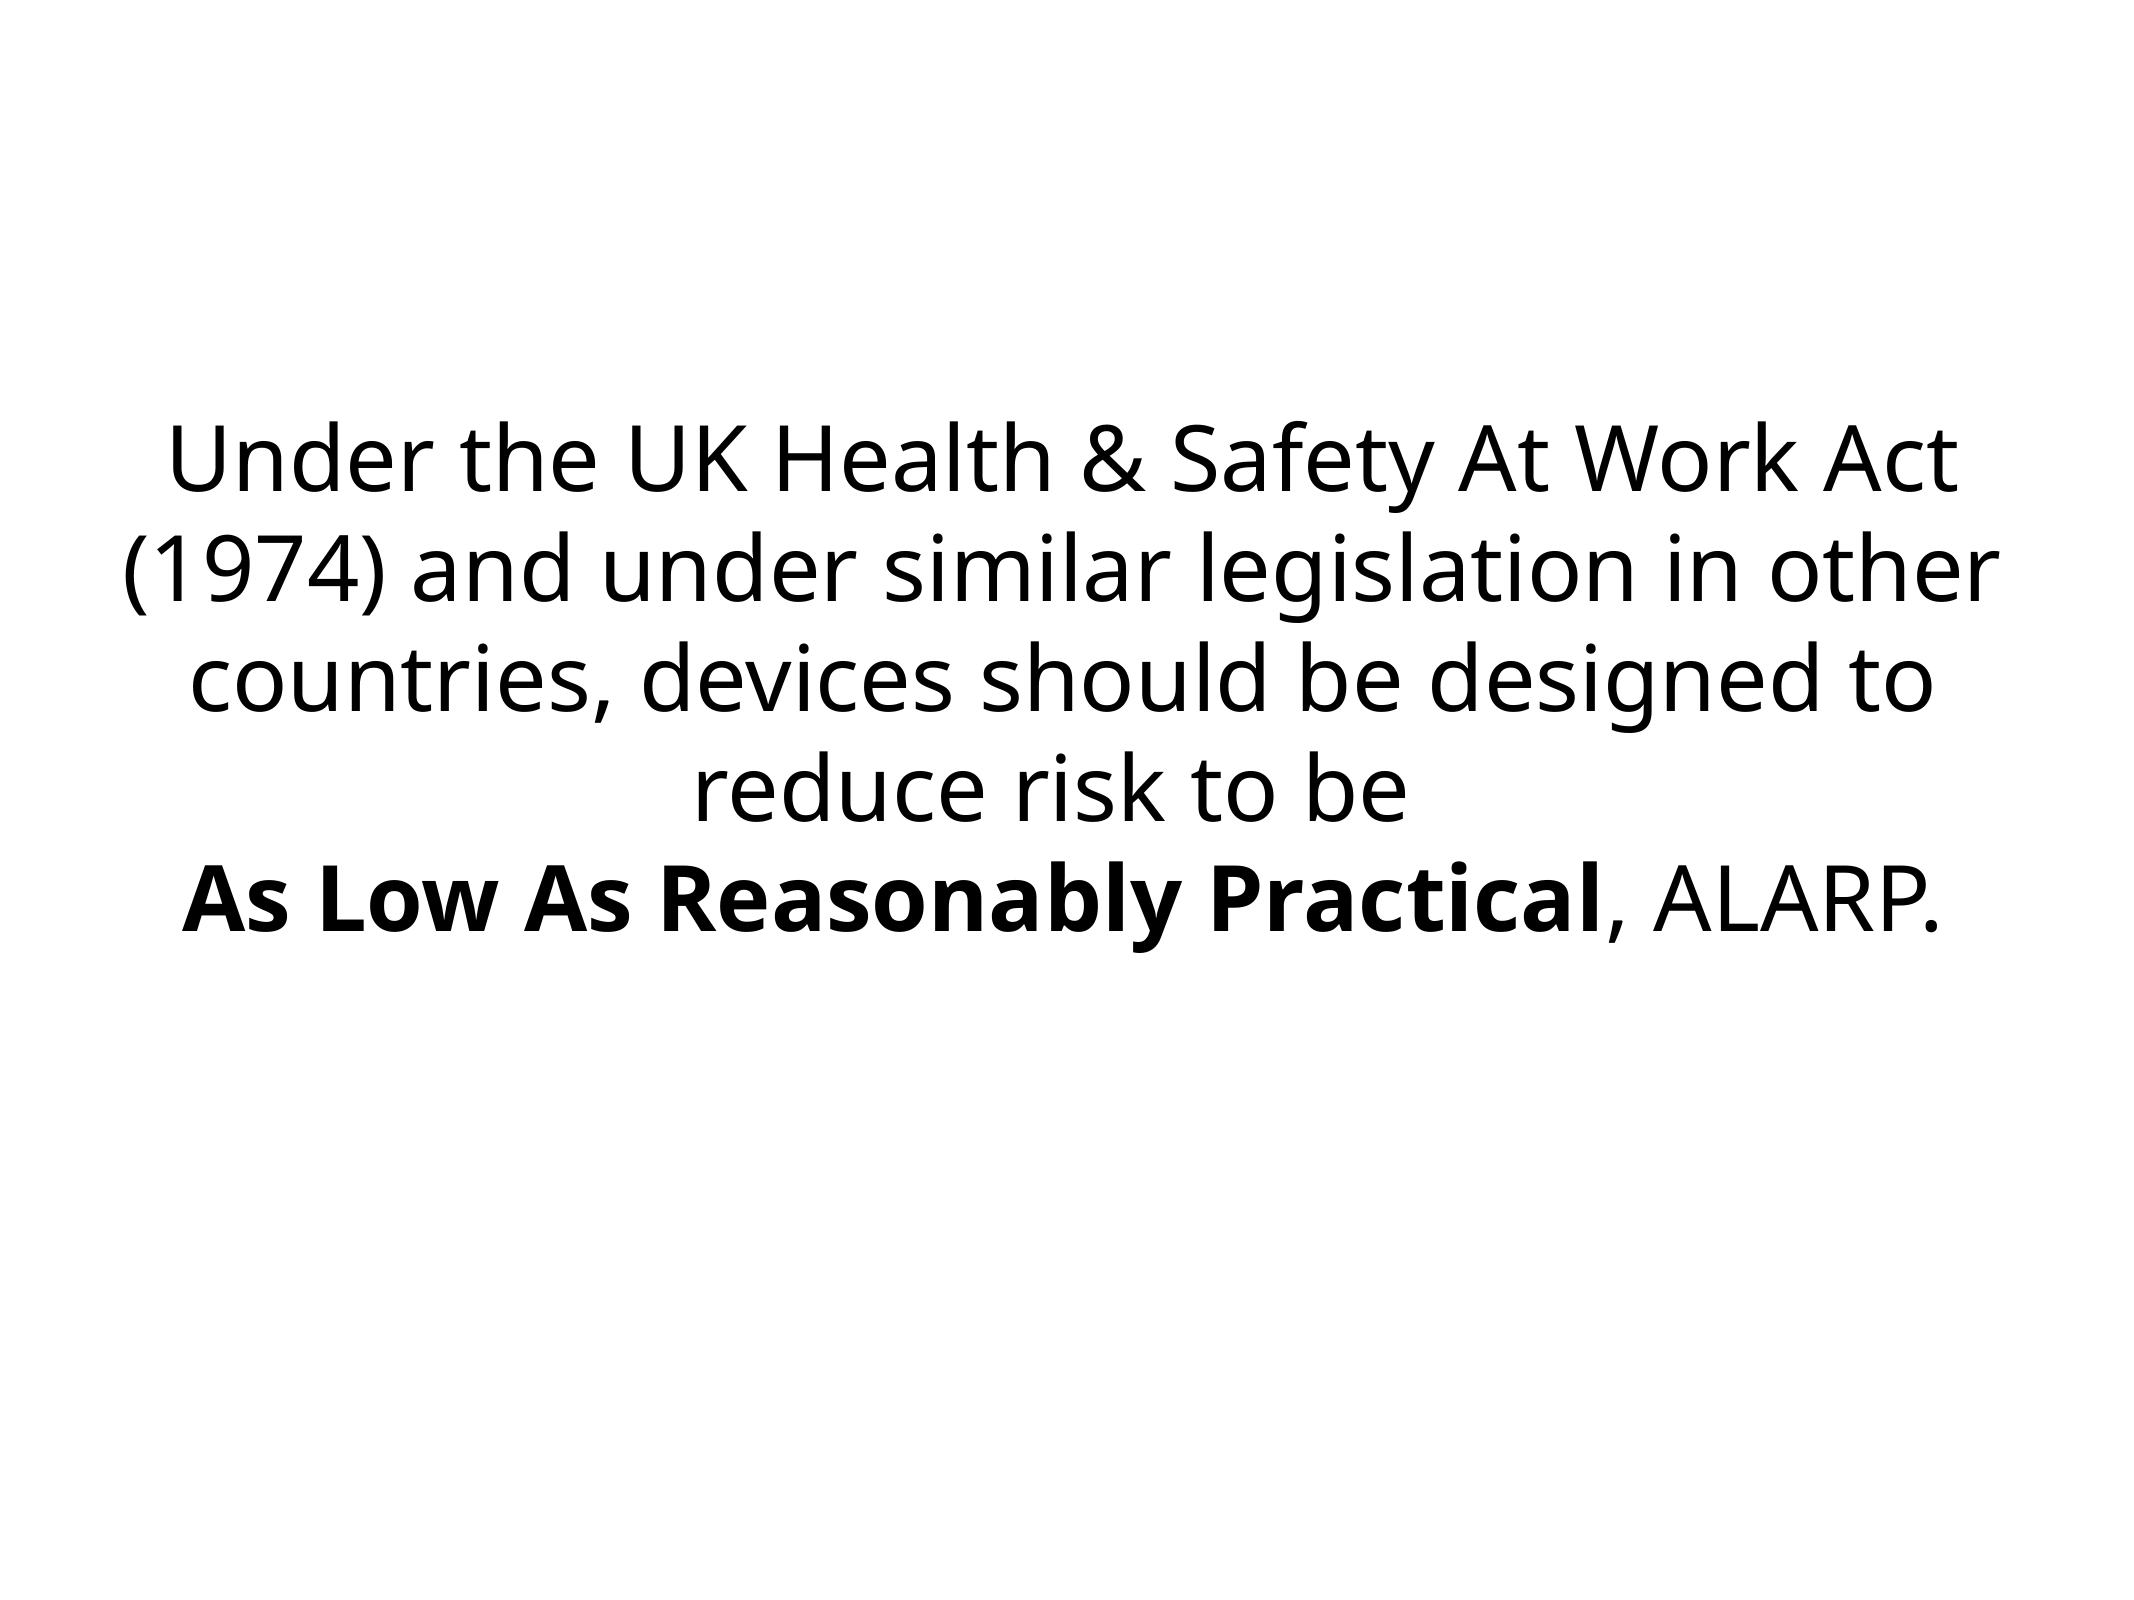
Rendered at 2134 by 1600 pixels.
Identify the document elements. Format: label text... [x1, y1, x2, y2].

list Under the UK Health & Safety At Work Act (1974) and under similar legislation in other countries, devices should be designed to reduce risk to be As Low As Reasonably Practical, ALARP. [87, 399, 2039, 1313]
